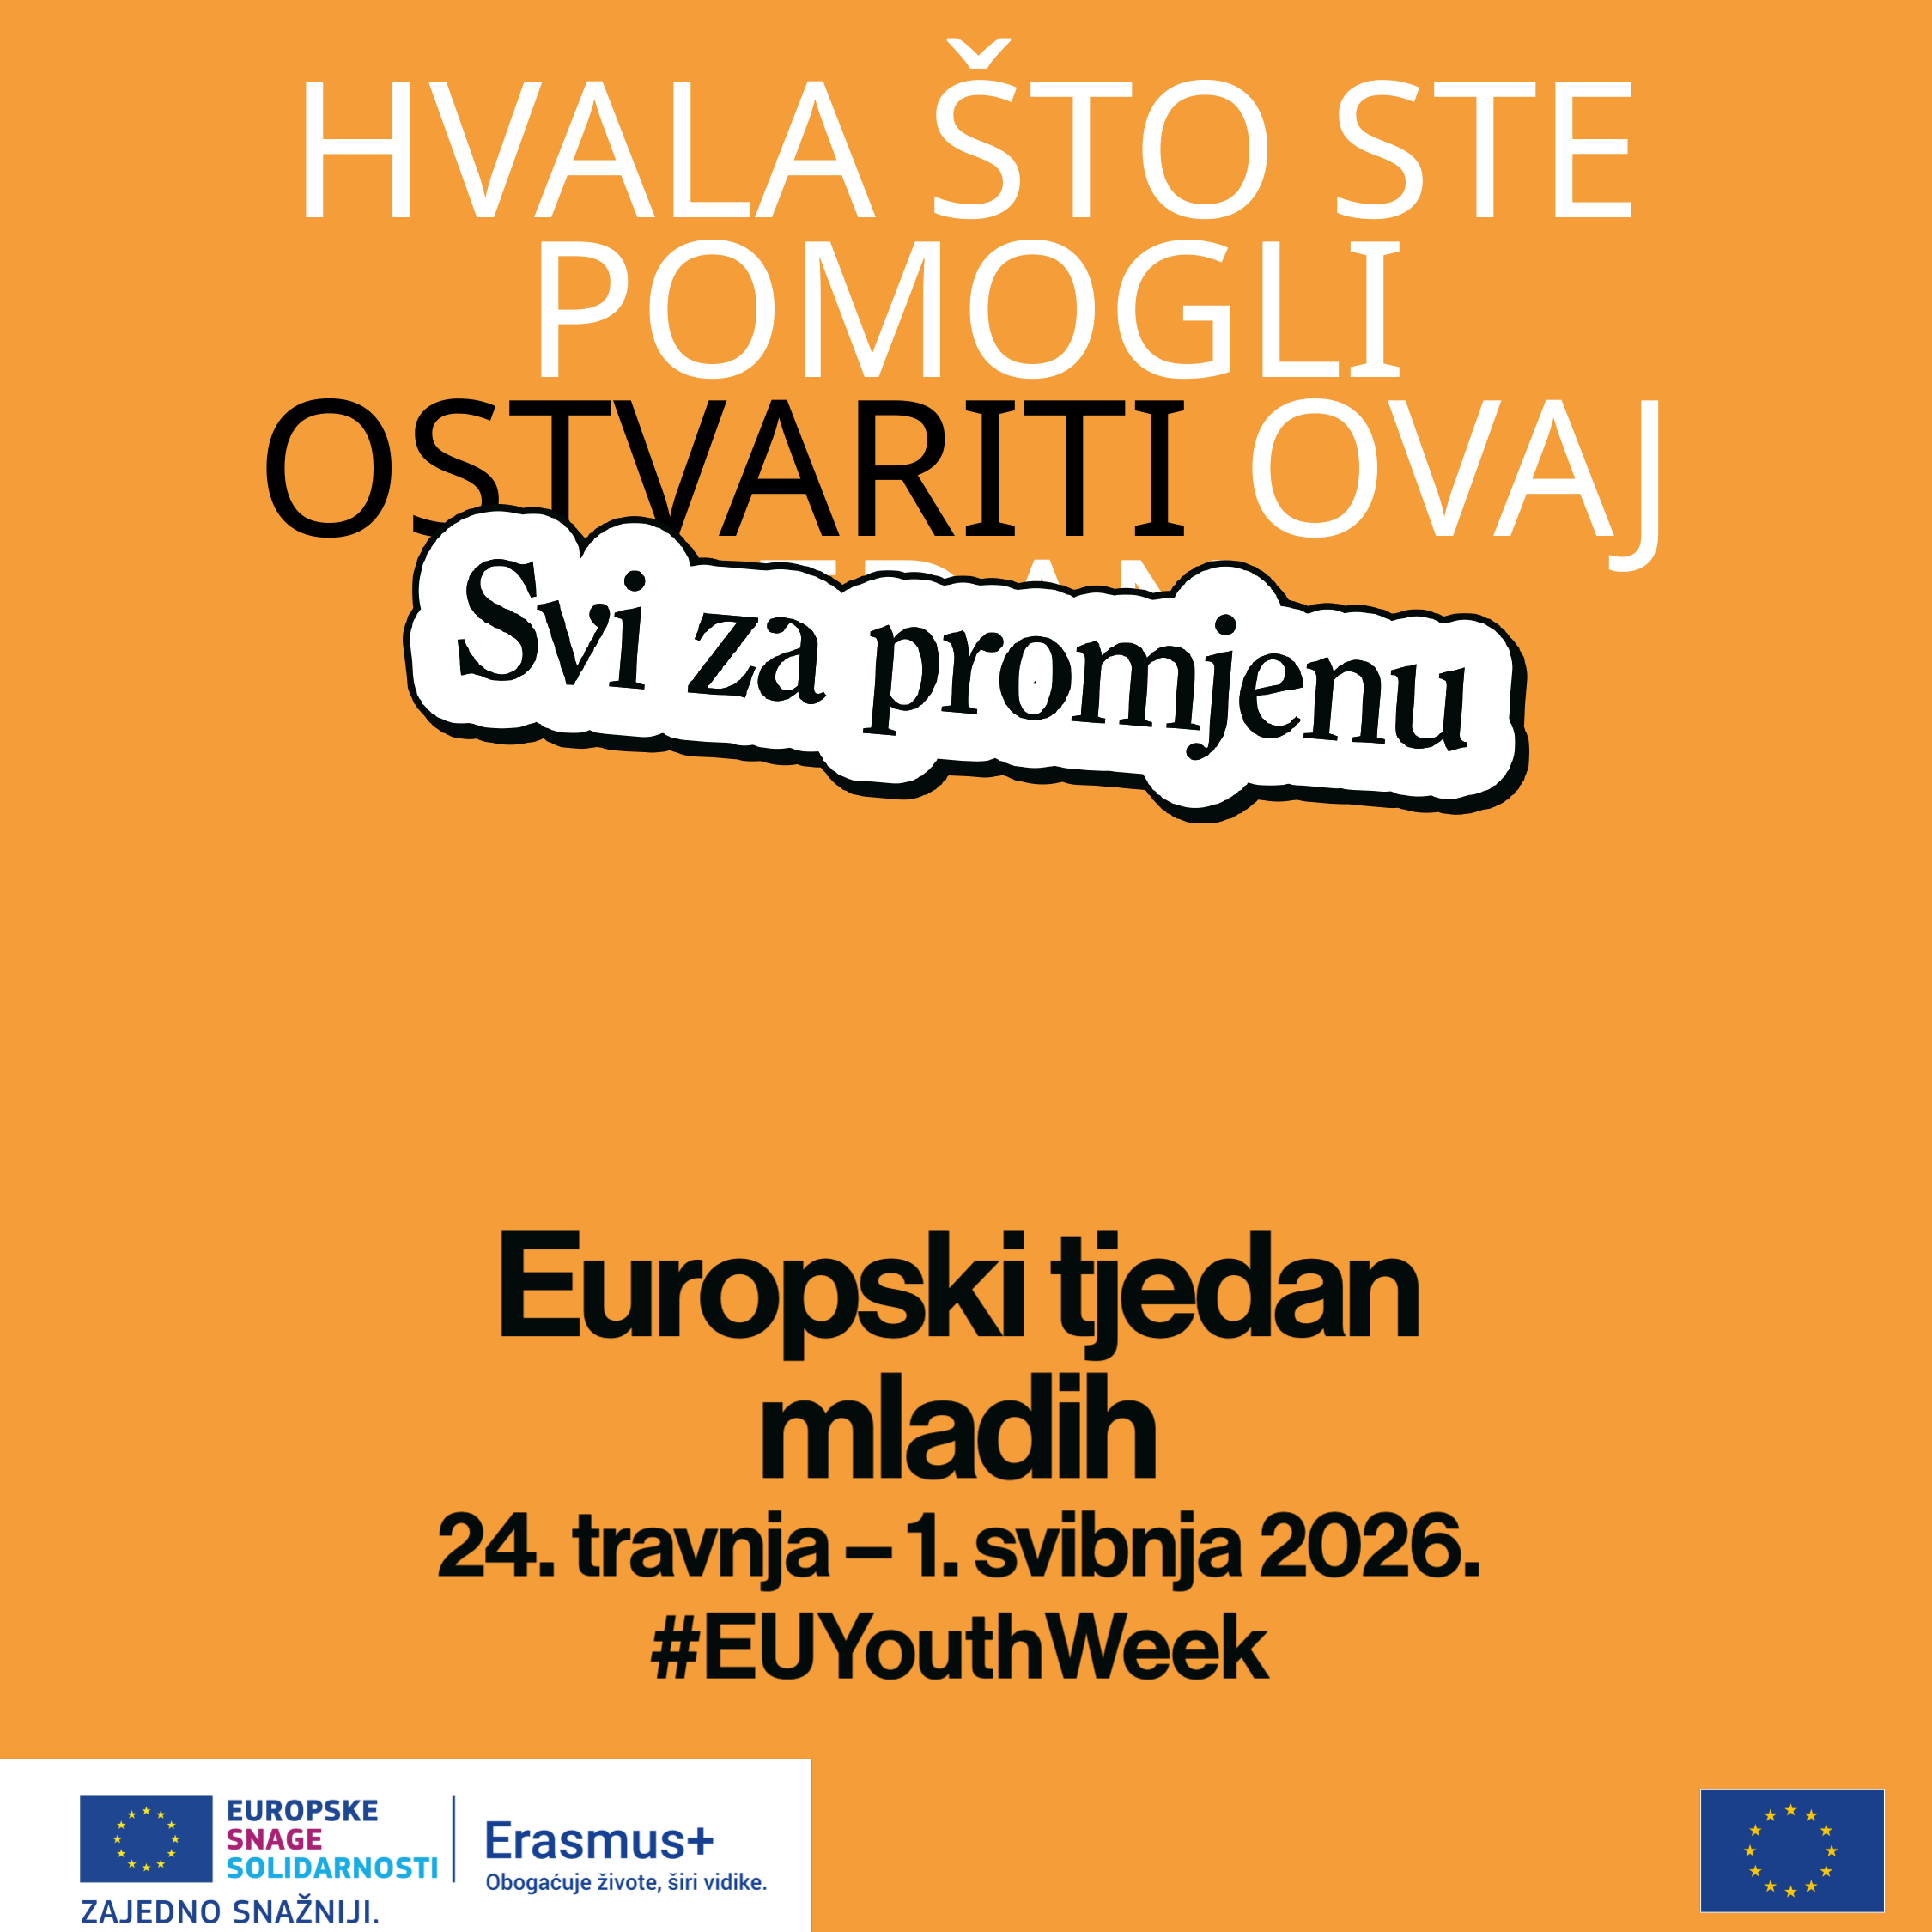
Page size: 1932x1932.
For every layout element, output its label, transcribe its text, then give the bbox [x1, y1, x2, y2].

picture [0, 1210, 1885, 1932]
text_box HVALA ŠTO STE POMOGLI OSTVARITI OVAJ TJEDAN. [34, 86, 1898, 732]
picture [403, 503, 1529, 823]
